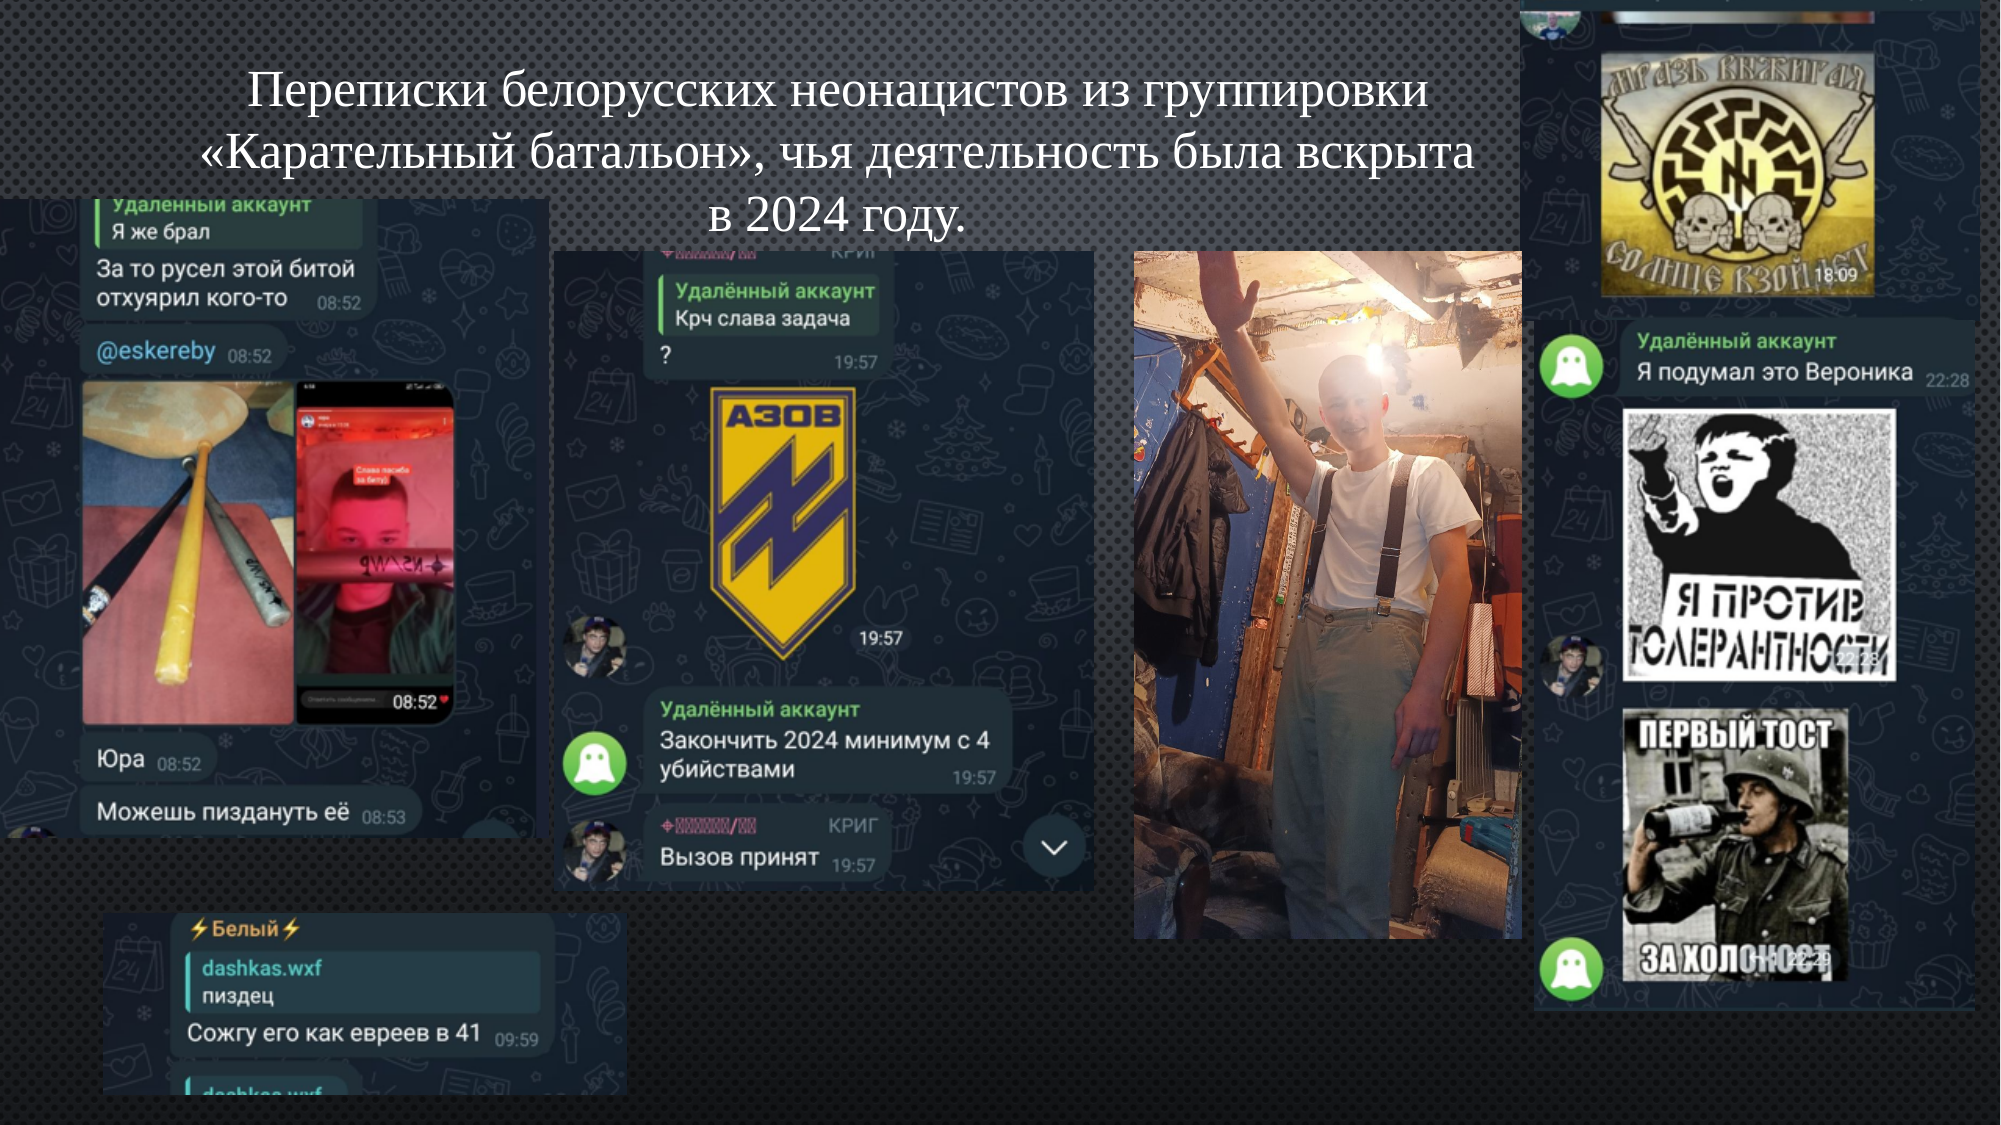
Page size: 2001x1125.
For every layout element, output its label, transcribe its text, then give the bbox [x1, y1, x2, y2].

picture [1133, 0, 1980, 1012]
picture [102, 912, 627, 1095]
text_box Переписки белорусских неонацистов из группировки «Карательный батальон», чья деятельность была вскрыта в 2024 году. [176, 46, 1500, 250]
picture [0, 199, 549, 838]
picture [554, 251, 1095, 891]
